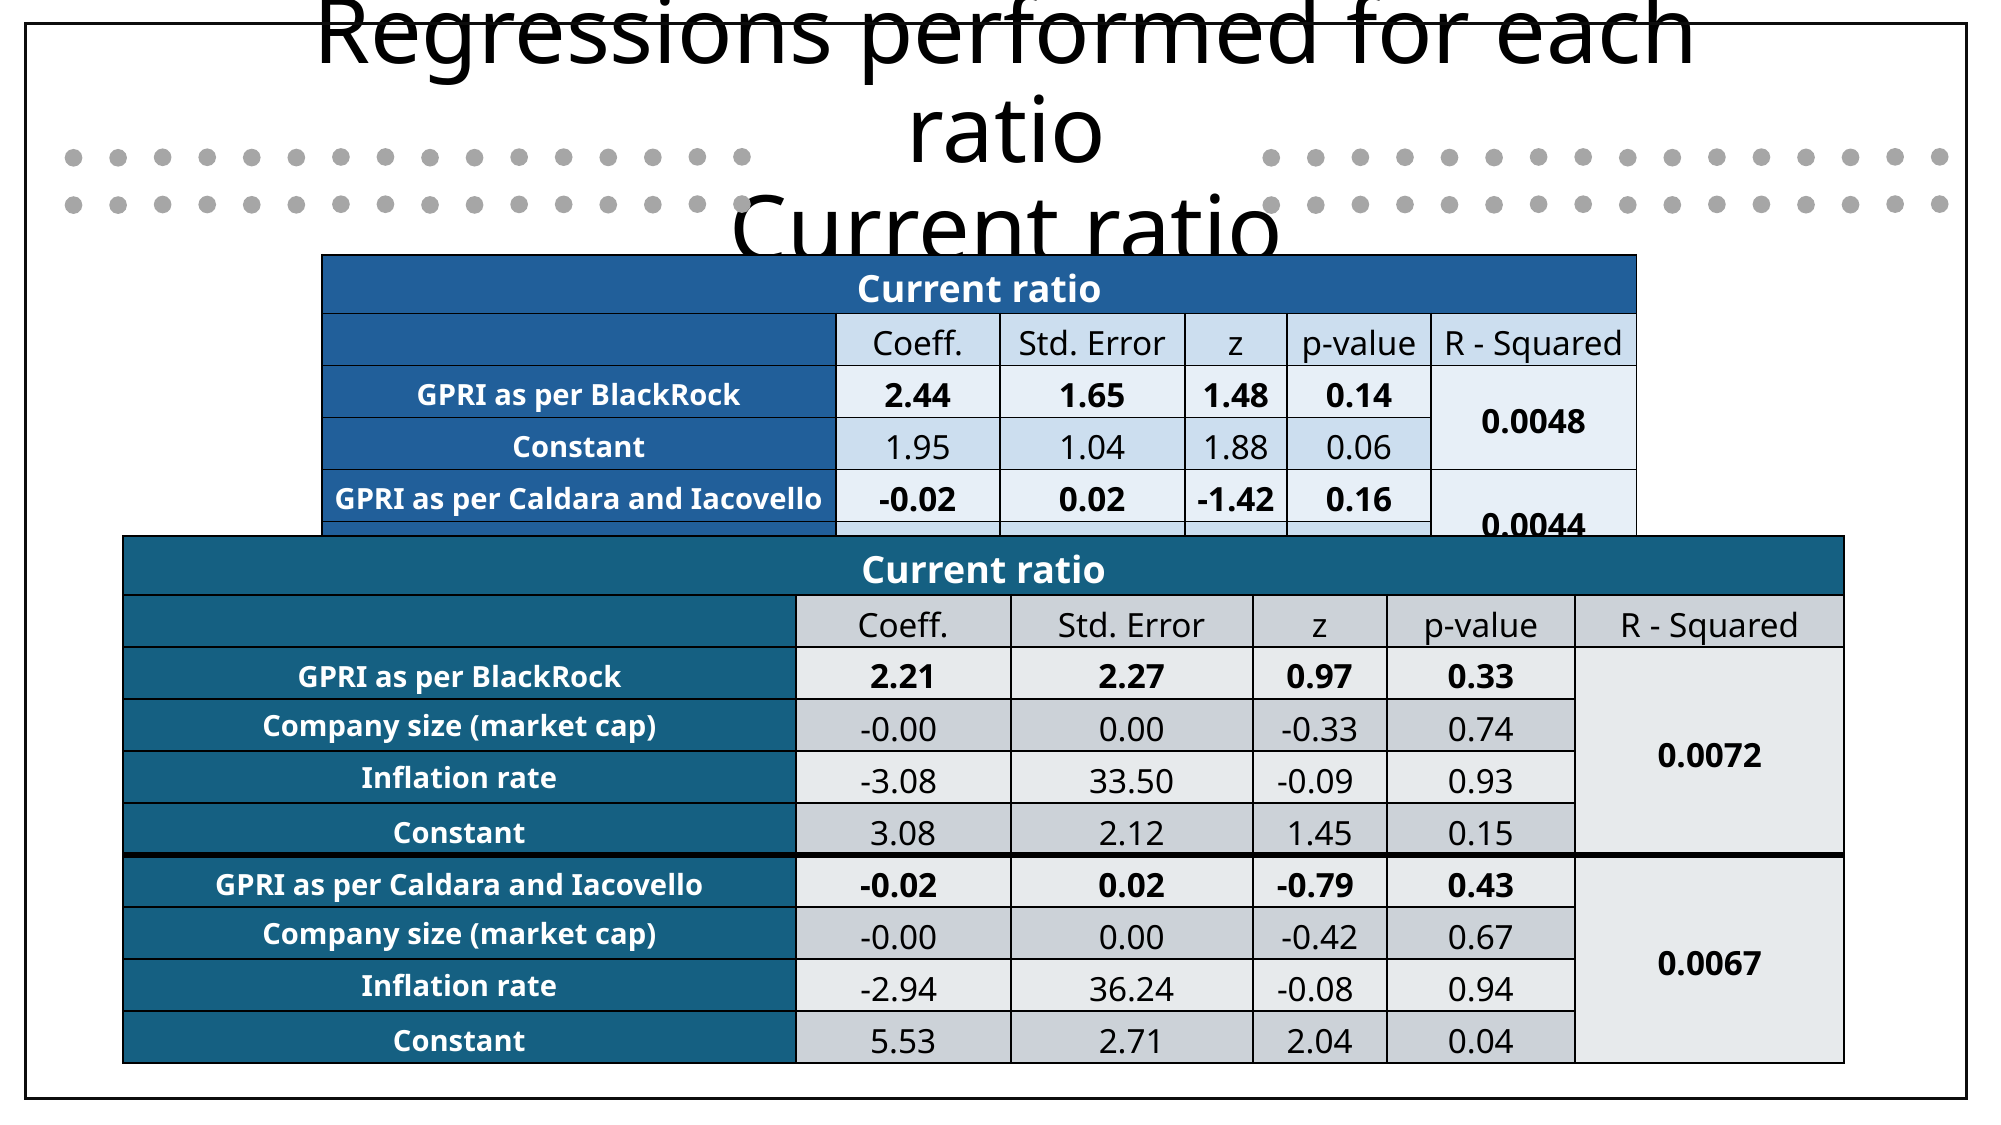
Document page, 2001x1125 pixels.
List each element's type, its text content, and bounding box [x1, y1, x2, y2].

table_cell 1.45 [1254, 804, 1386, 852]
table_cell 0.33 [1388, 648, 1574, 698]
table_cell 0.00 [1012, 700, 1252, 750]
table_cell 0.0072 [1576, 648, 1843, 852]
table_cell Constant [124, 1012, 795, 1062]
text_box [24, 22, 1968, 1100]
table_cell R - Squared [1576, 596, 1843, 646]
table_cell -0.02 [797, 858, 1010, 906]
table_cell 2.12 [1012, 804, 1252, 852]
table_cell 3.08 [797, 804, 1010, 852]
table_cell 36.24 [1012, 960, 1252, 1010]
table_cell 0.0067 [1576, 858, 1843, 1062]
table_cell 0.15 [1388, 804, 1574, 852]
table_cell 0.00 [1012, 908, 1252, 958]
table_cell 0.67 [1388, 908, 1574, 958]
table_cell 2.04 [1254, 1012, 1386, 1062]
table_cell -0.00 [797, 700, 1010, 750]
table_cell [124, 596, 795, 646]
table_cell 0.04 [1388, 1012, 1574, 1062]
table_cell 0.02 [1012, 858, 1252, 906]
table_cell Inflation rate [124, 960, 795, 1010]
table_cell p-value [1388, 596, 1574, 646]
table_cell -3.08 [797, 752, 1010, 802]
table_cell GPRI as per BlackRock [124, 648, 795, 698]
table_header Current ratio [124, 537, 1843, 594]
table_cell 0.74 [1388, 700, 1574, 750]
table_cell -0.79 [1254, 858, 1386, 906]
table_cell 2.21 [797, 648, 1010, 698]
table_cell z [1254, 596, 1386, 646]
table_cell 5.53 [797, 1012, 1010, 1062]
table_cell -0.42 [1254, 908, 1386, 958]
table_cell Company size (market cap) [124, 700, 795, 750]
table_cell GPRI as per Caldara and Iacovello [124, 858, 795, 906]
table_cell Std. Error [1012, 596, 1252, 646]
table_cell 2.71 [1012, 1012, 1252, 1062]
table_cell 0.97 [1254, 648, 1386, 698]
table_cell 0.94 [1388, 960, 1574, 1010]
table_cell -2.94 [797, 960, 1010, 1010]
table_cell 2.27 [1012, 648, 1252, 698]
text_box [64, 147, 752, 215]
table_cell Coeff. [797, 596, 1010, 646]
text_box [1261, 147, 1950, 215]
table_cell -0.09 [1254, 752, 1386, 802]
table_cell -0.33 [1254, 700, 1386, 750]
table_cell Company size (market cap) [124, 908, 795, 958]
table_cell -0.00 [797, 908, 1010, 958]
table_cell 33.50 [1012, 752, 1252, 802]
table_cell 0.43 [1388, 858, 1574, 906]
table_cell 0.93 [1388, 752, 1574, 802]
table_cell Constant [124, 804, 795, 852]
table_cell Inflation rate [124, 752, 795, 802]
table_cell -0.08 [1254, 960, 1386, 1010]
